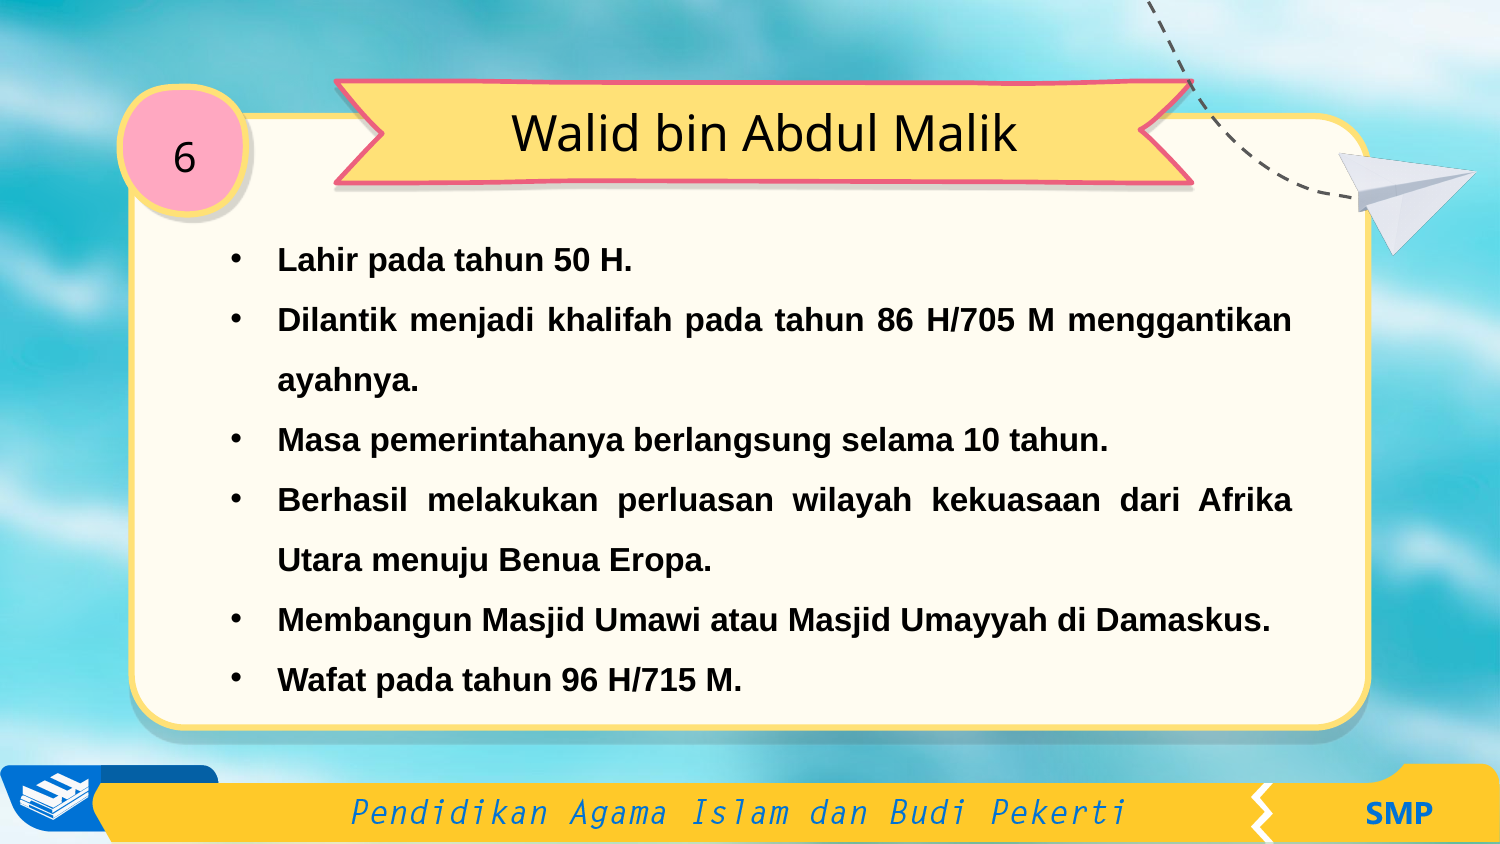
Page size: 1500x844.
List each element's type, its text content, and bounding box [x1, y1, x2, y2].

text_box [934, 0, 1498, 149]
text_box 6 [137, 123, 232, 189]
text_box Walid bin Abdul Malik [410, 94, 1120, 169]
picture [0, 0, 1500, 844]
text_box [119, 86, 246, 215]
text_box Lahir pada tahun 50 H. Dilantik menjadi khalifah pada tahun 86 H/705 M menggantikan ayahnya. Masa pemerintahanya berlangsung selama 10 tahun. Berhasil melakukan perluasan wilayah kekuasaan dari Afrika Utara menuju Benua Eropa. Membangun Masjid Umawi atau Masjid Umayyah di Damaskus. Wafat pada tahun 96 H/715 M. [215, 211, 1309, 705]
text_box [335, 80, 1193, 183]
